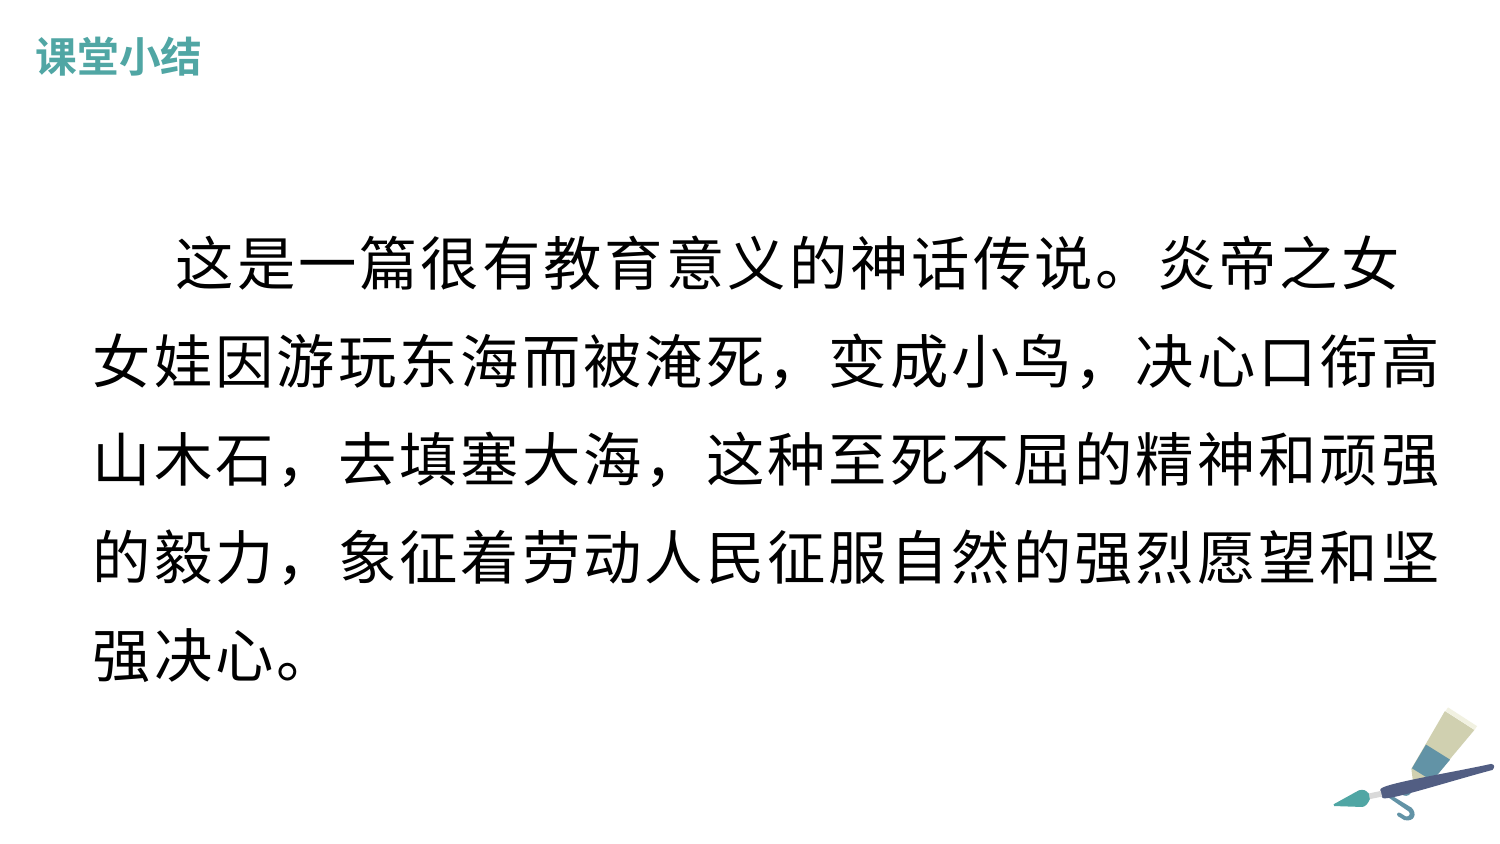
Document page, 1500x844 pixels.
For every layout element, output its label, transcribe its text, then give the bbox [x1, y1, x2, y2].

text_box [1358, 708, 1481, 844]
text_box 课堂小结 [24, 25, 261, 87]
list 这是一篇很有教育意义的神话传说。炎帝之女女娃因游玩东海而被淹死，变成小鸟，决心口衔高山木石，去填塞大海，这种至死不屈的精神和顽强的毅力，象征着劳动人民征服自然的强烈愿望和坚强决心。 [50, 191, 1475, 748]
